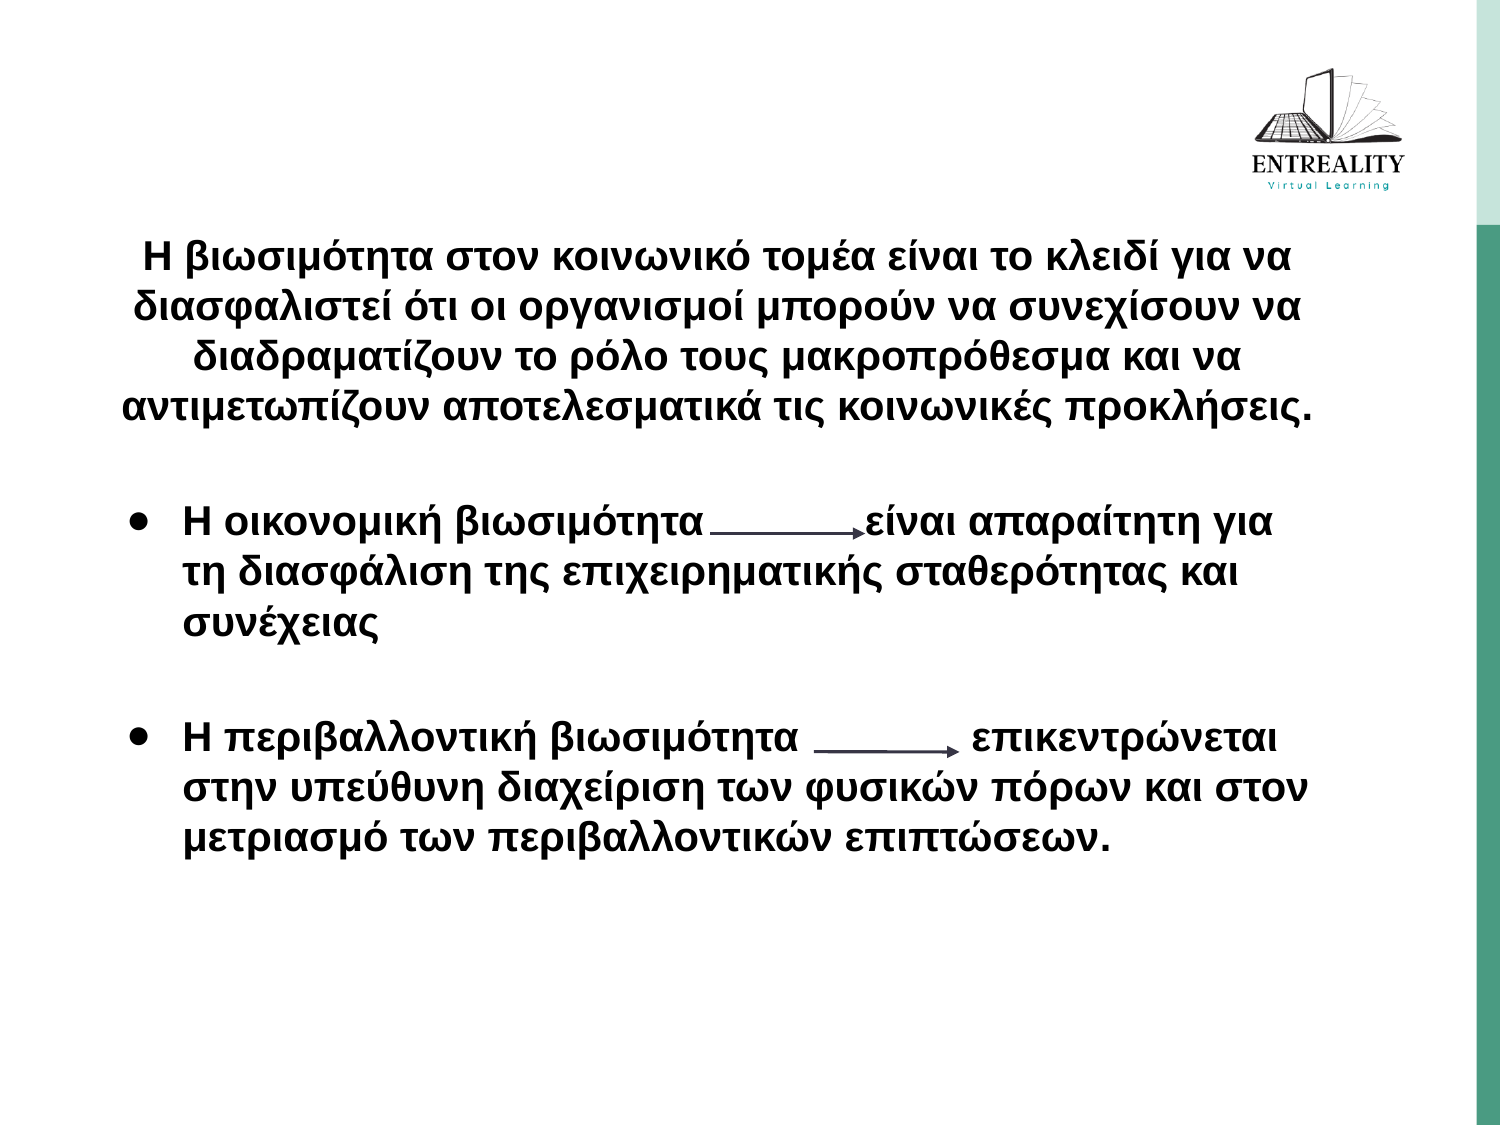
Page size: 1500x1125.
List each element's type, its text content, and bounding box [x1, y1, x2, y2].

list Η βιωσιμότητα στον κοινωνικό τομέα είναι το κλειδί για να διασφαλιστεί ότι οι οργανισμοί μπορούν να συνεχίσουν να διαδραματίζουν το ρόλο τους μακροπρόθεσμα και να αντιμετωπίζουν αποτελεσματικά τις κοινωνικές προκλήσεις. Η οικονομική βιωσιμότητα είναι απαραίτητη για τη διασφάλιση της επιχειρηματικής σταθερότητας και συνέχειας Η περιβαλλοντική βιωσιμότητα επικεντρώνεται στην υπεύθυνη διαχείριση των φυσικών πόρων και στον μετριασμό των περιβαλλοντικών επιπτώσεων. [92, 221, 1343, 939]
picture [1198, 0, 1458, 259]
